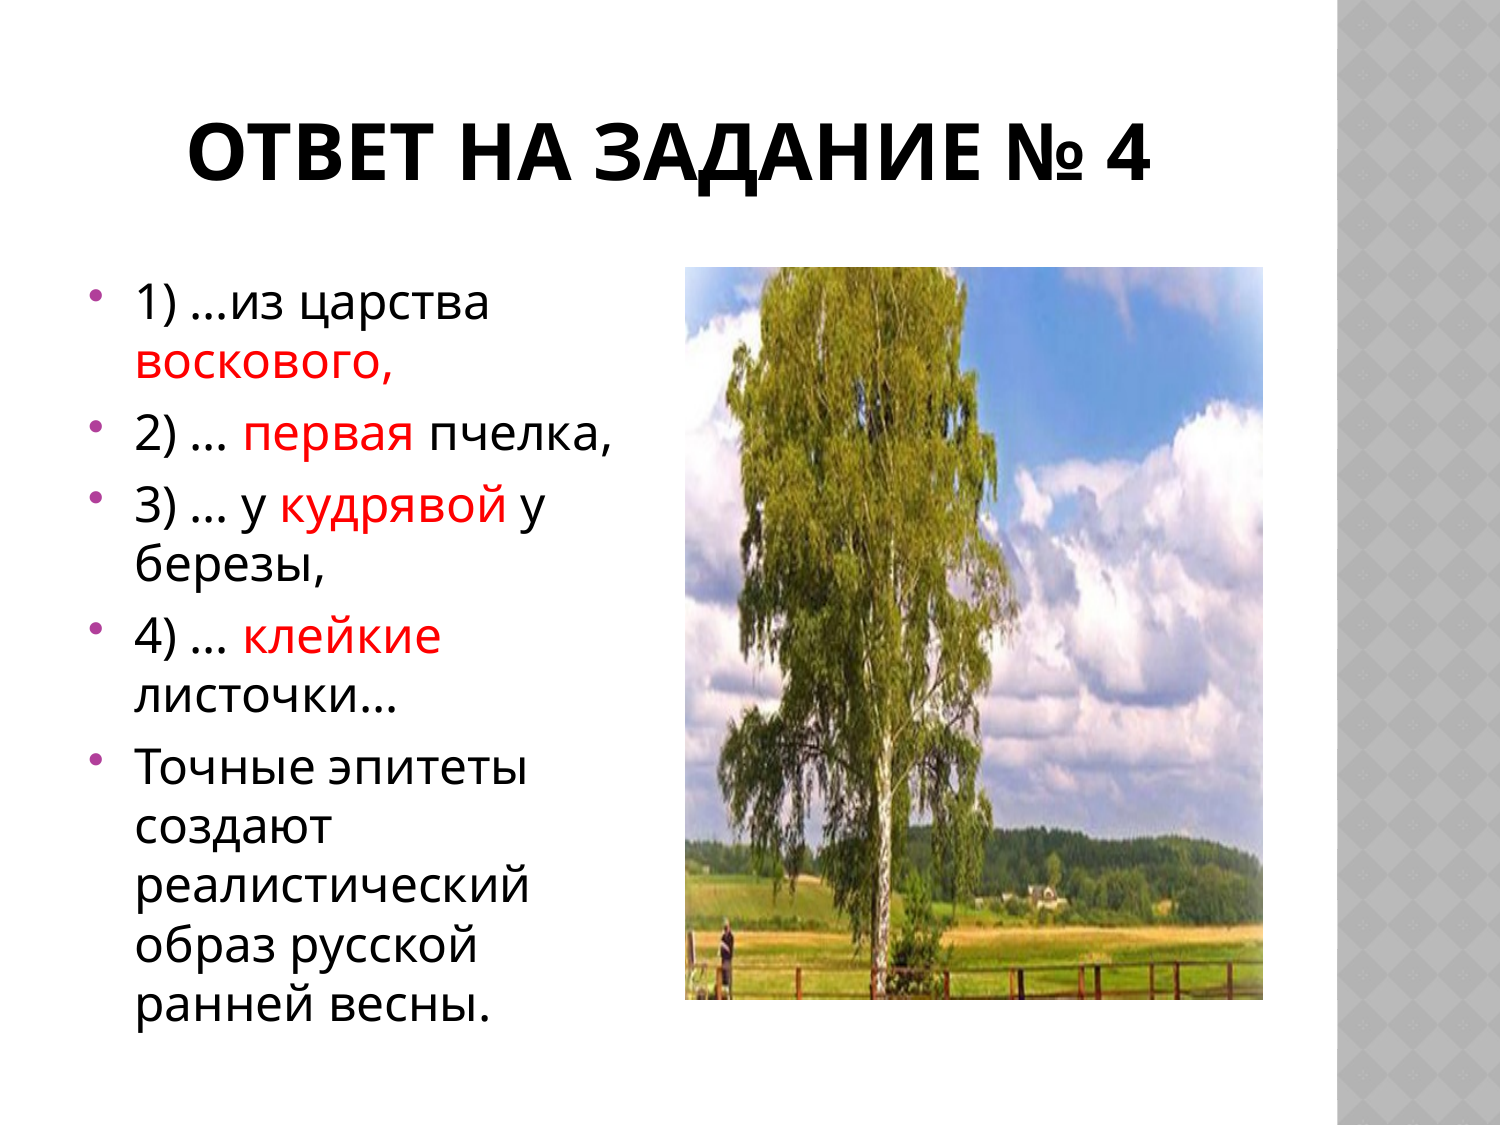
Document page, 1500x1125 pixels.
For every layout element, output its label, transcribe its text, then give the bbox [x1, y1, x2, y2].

title Ответ на задание № 4 [75, 52, 1263, 197]
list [684, 266, 1264, 1000]
list 1) …из царства воскового, 2) … первая пчелка, 3) … у кудрявой у березы, 4) … клейкие листочки… Точные эпитеты создают реалистический образ русской ранней весны. [75, 262, 653, 1047]
